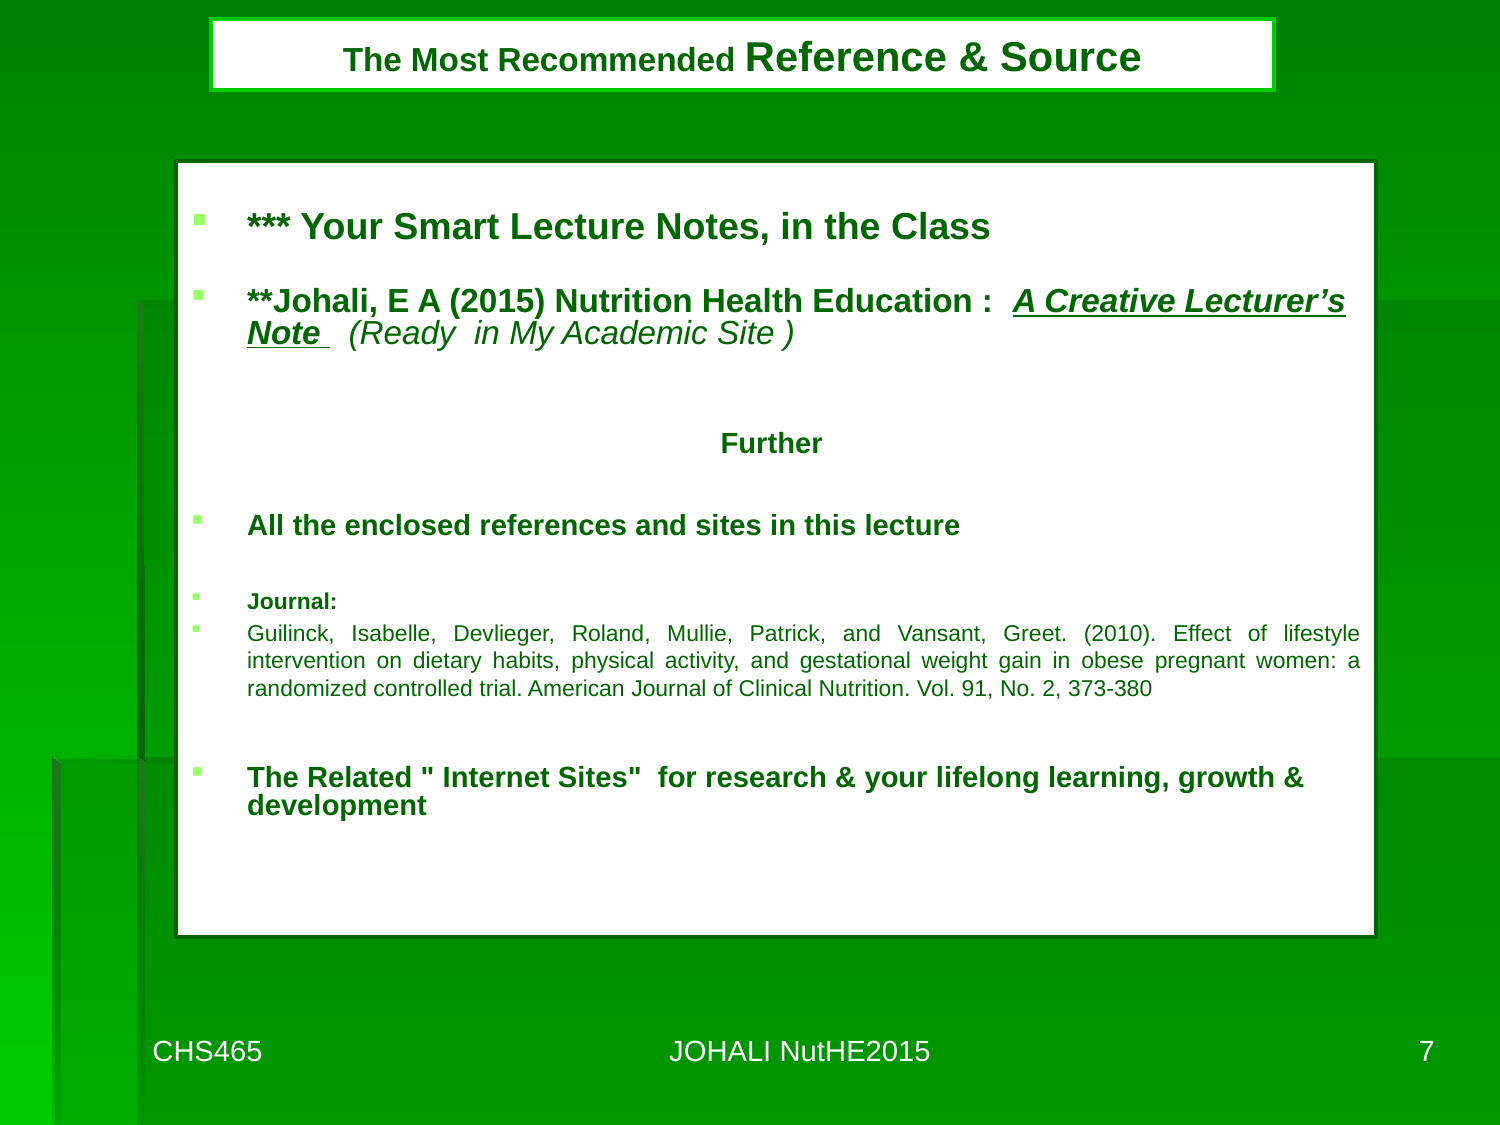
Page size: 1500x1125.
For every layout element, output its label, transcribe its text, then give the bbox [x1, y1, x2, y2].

slide_number CHS465 [137, 1024, 450, 1103]
list *** Your Smart Lecture Notes, in the Class **Johali, E A (2015) Nutrition Health Education : A Creative Lecturer’s Note (Ready in My Academic Site ) Further All the enclosed references and sites in this lecture Journal: Guilinck, Isabelle, Devlieger, Roland, Mullie, Patrick, and Vansant, Greet. (2010). Effect of lifestyle intervention on dietary habits, physical activity, and gestational weight gain in obese pregnant women: a randomized controlled trial. American Journal of Clinical Nutrition. Vol. 91, No. 2, 373-380 The Related " Internet Sites" for research & your lifelong learning, growth & development [174, 159, 1378, 939]
slide_number 7 [1137, 1024, 1451, 1103]
title The Most Recommended Reference & Source [209, 17, 1276, 92]
footer JOHALI NutHE2015 [562, 1024, 1038, 1103]
